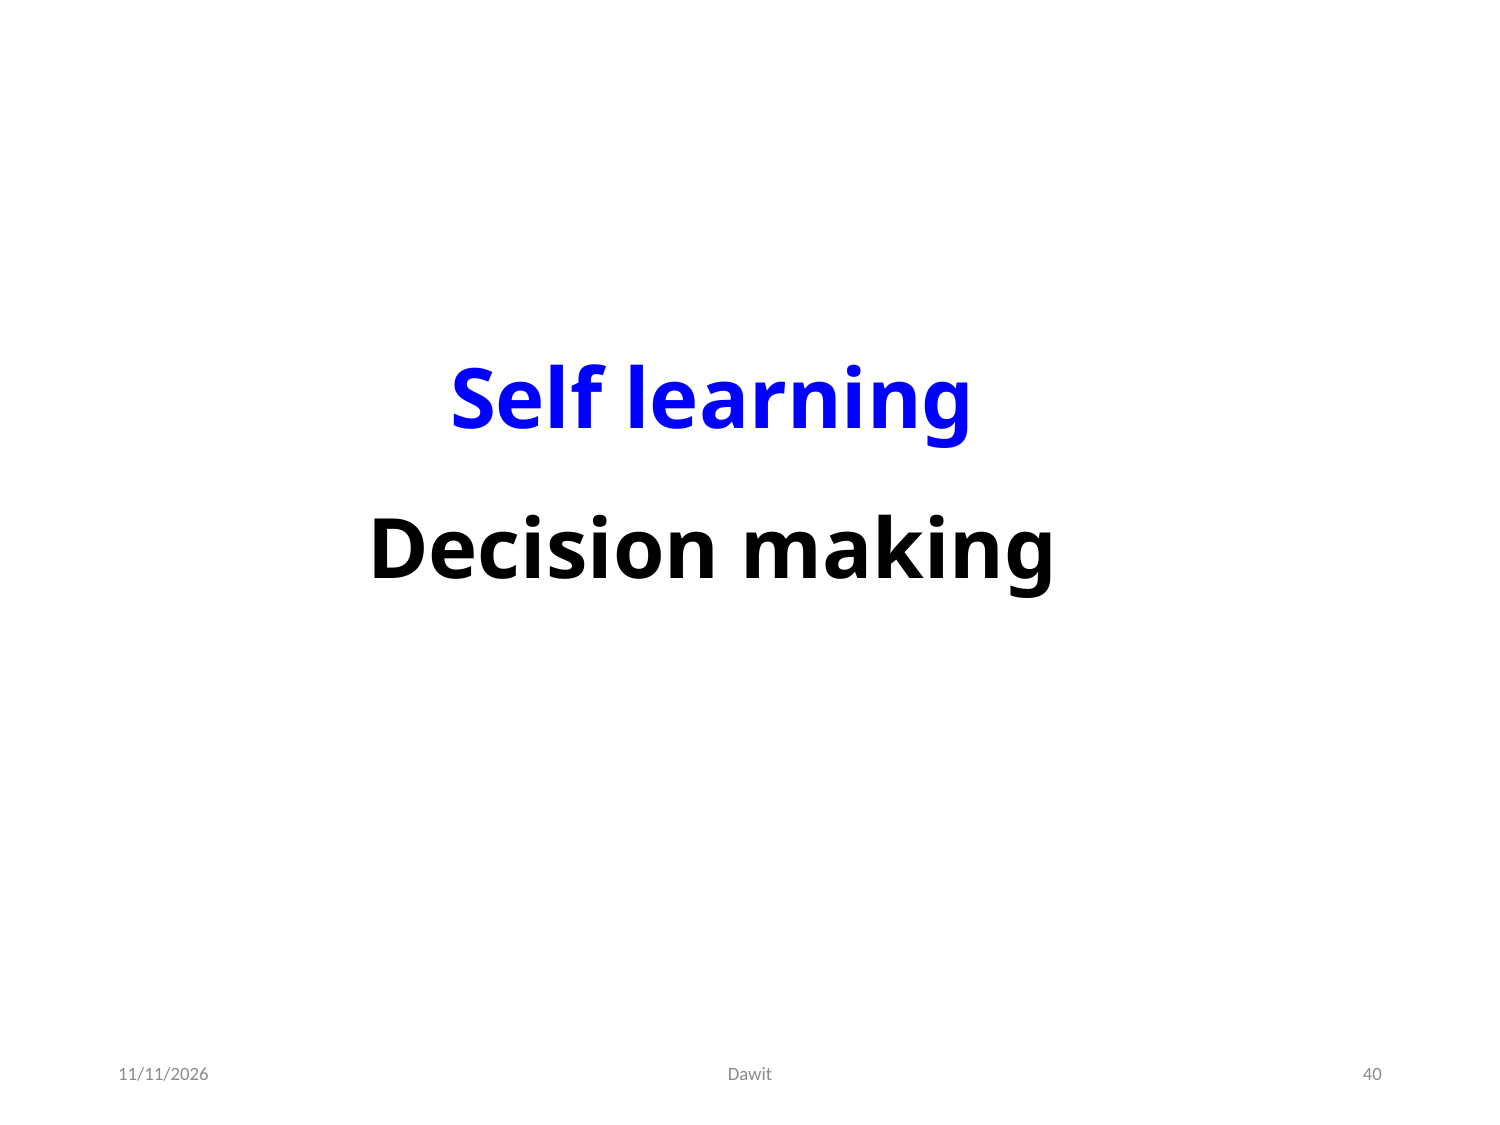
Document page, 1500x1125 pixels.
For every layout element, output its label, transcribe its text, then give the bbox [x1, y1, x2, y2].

footer Dawit [496, 1042, 1004, 1103]
text_box Self learning Decision making [299, 287, 1125, 603]
slide_number 40 [1059, 1042, 1397, 1103]
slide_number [103, 1042, 441, 1103]
